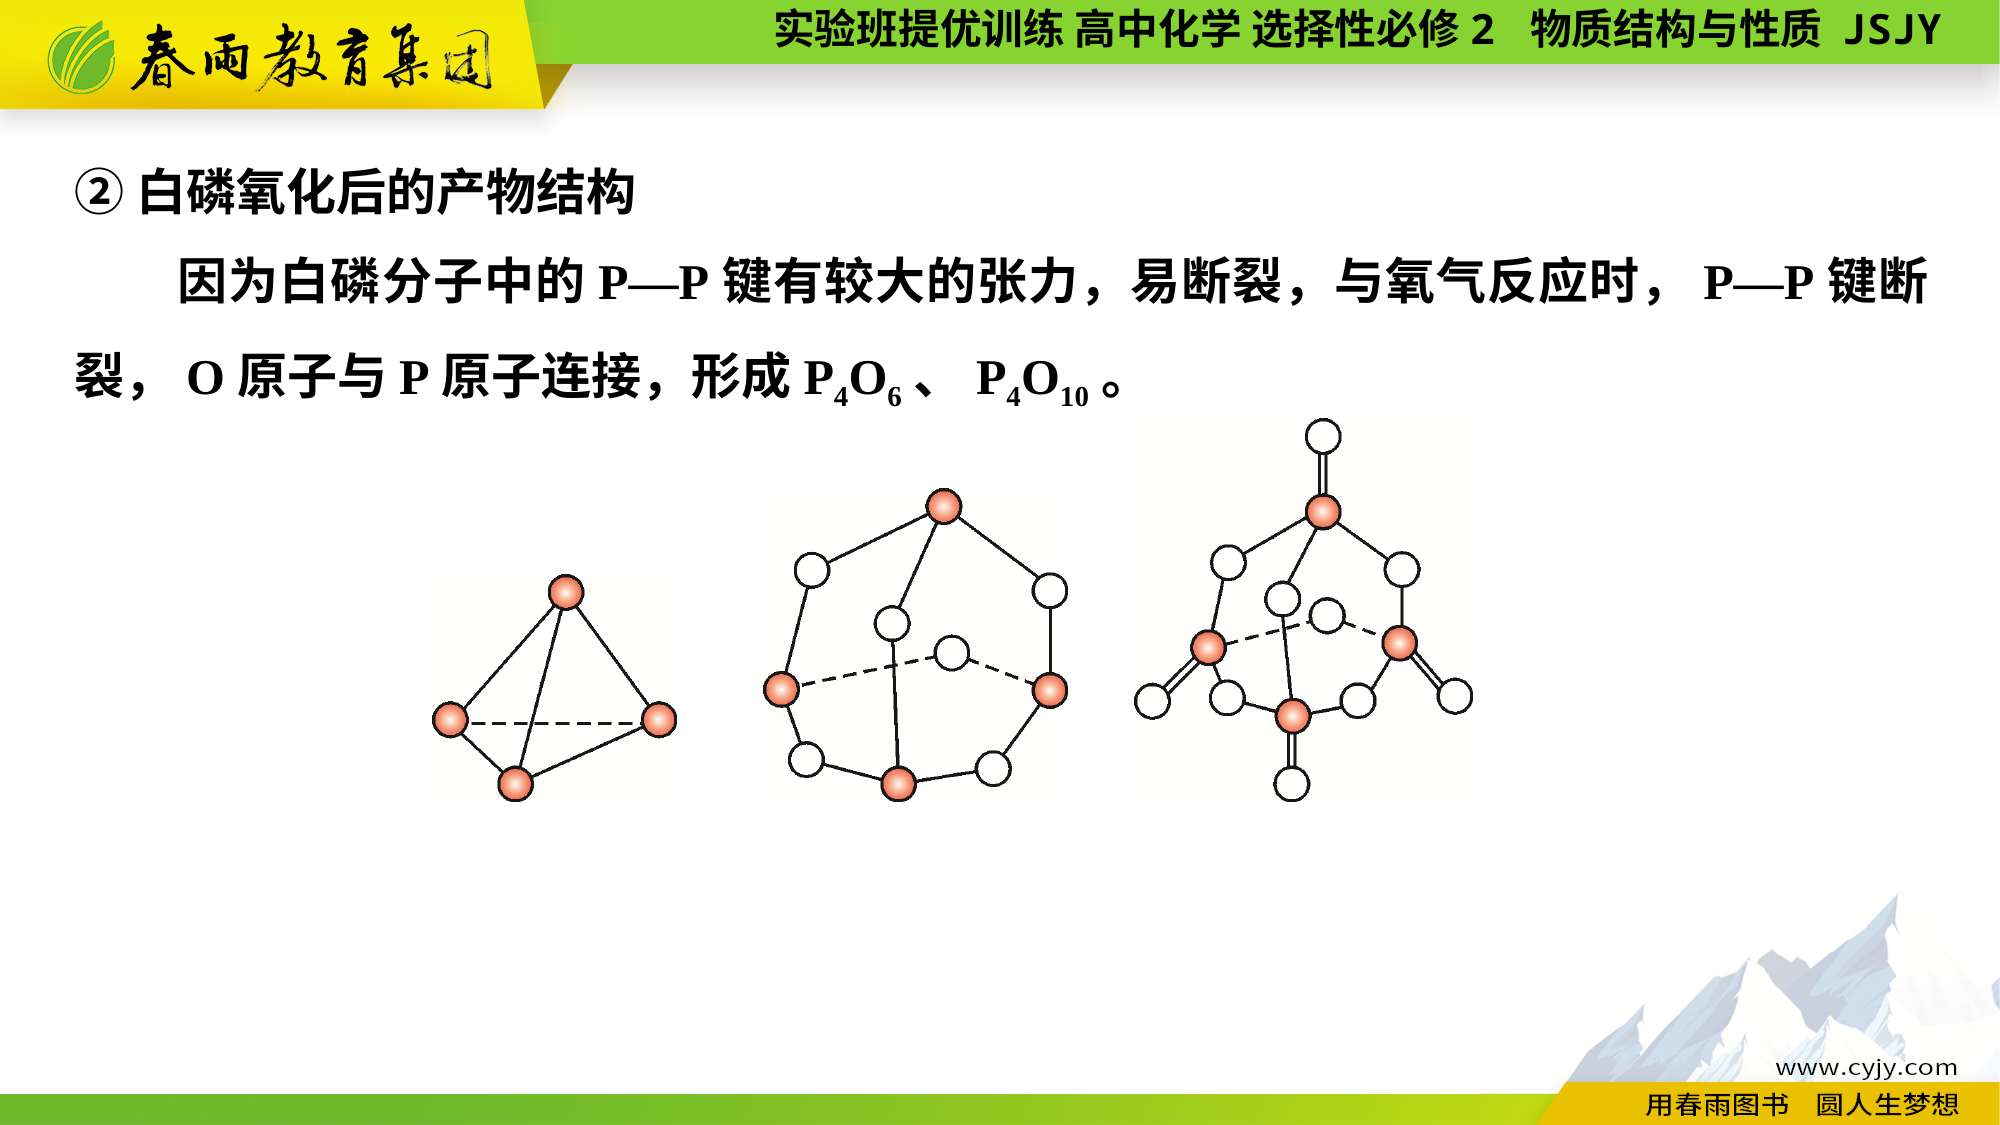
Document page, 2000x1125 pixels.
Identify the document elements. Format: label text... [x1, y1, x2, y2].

picture [0, 0, 2000, 1125]
list ②白磷氧化后的产物结构 因为白磷分子中的P—P键有较大的张力，易断裂，与氧气反应时，P—P键断裂，O原子与P原子连接，形成P4O6、P4O10。 [59, 122, 1944, 411]
